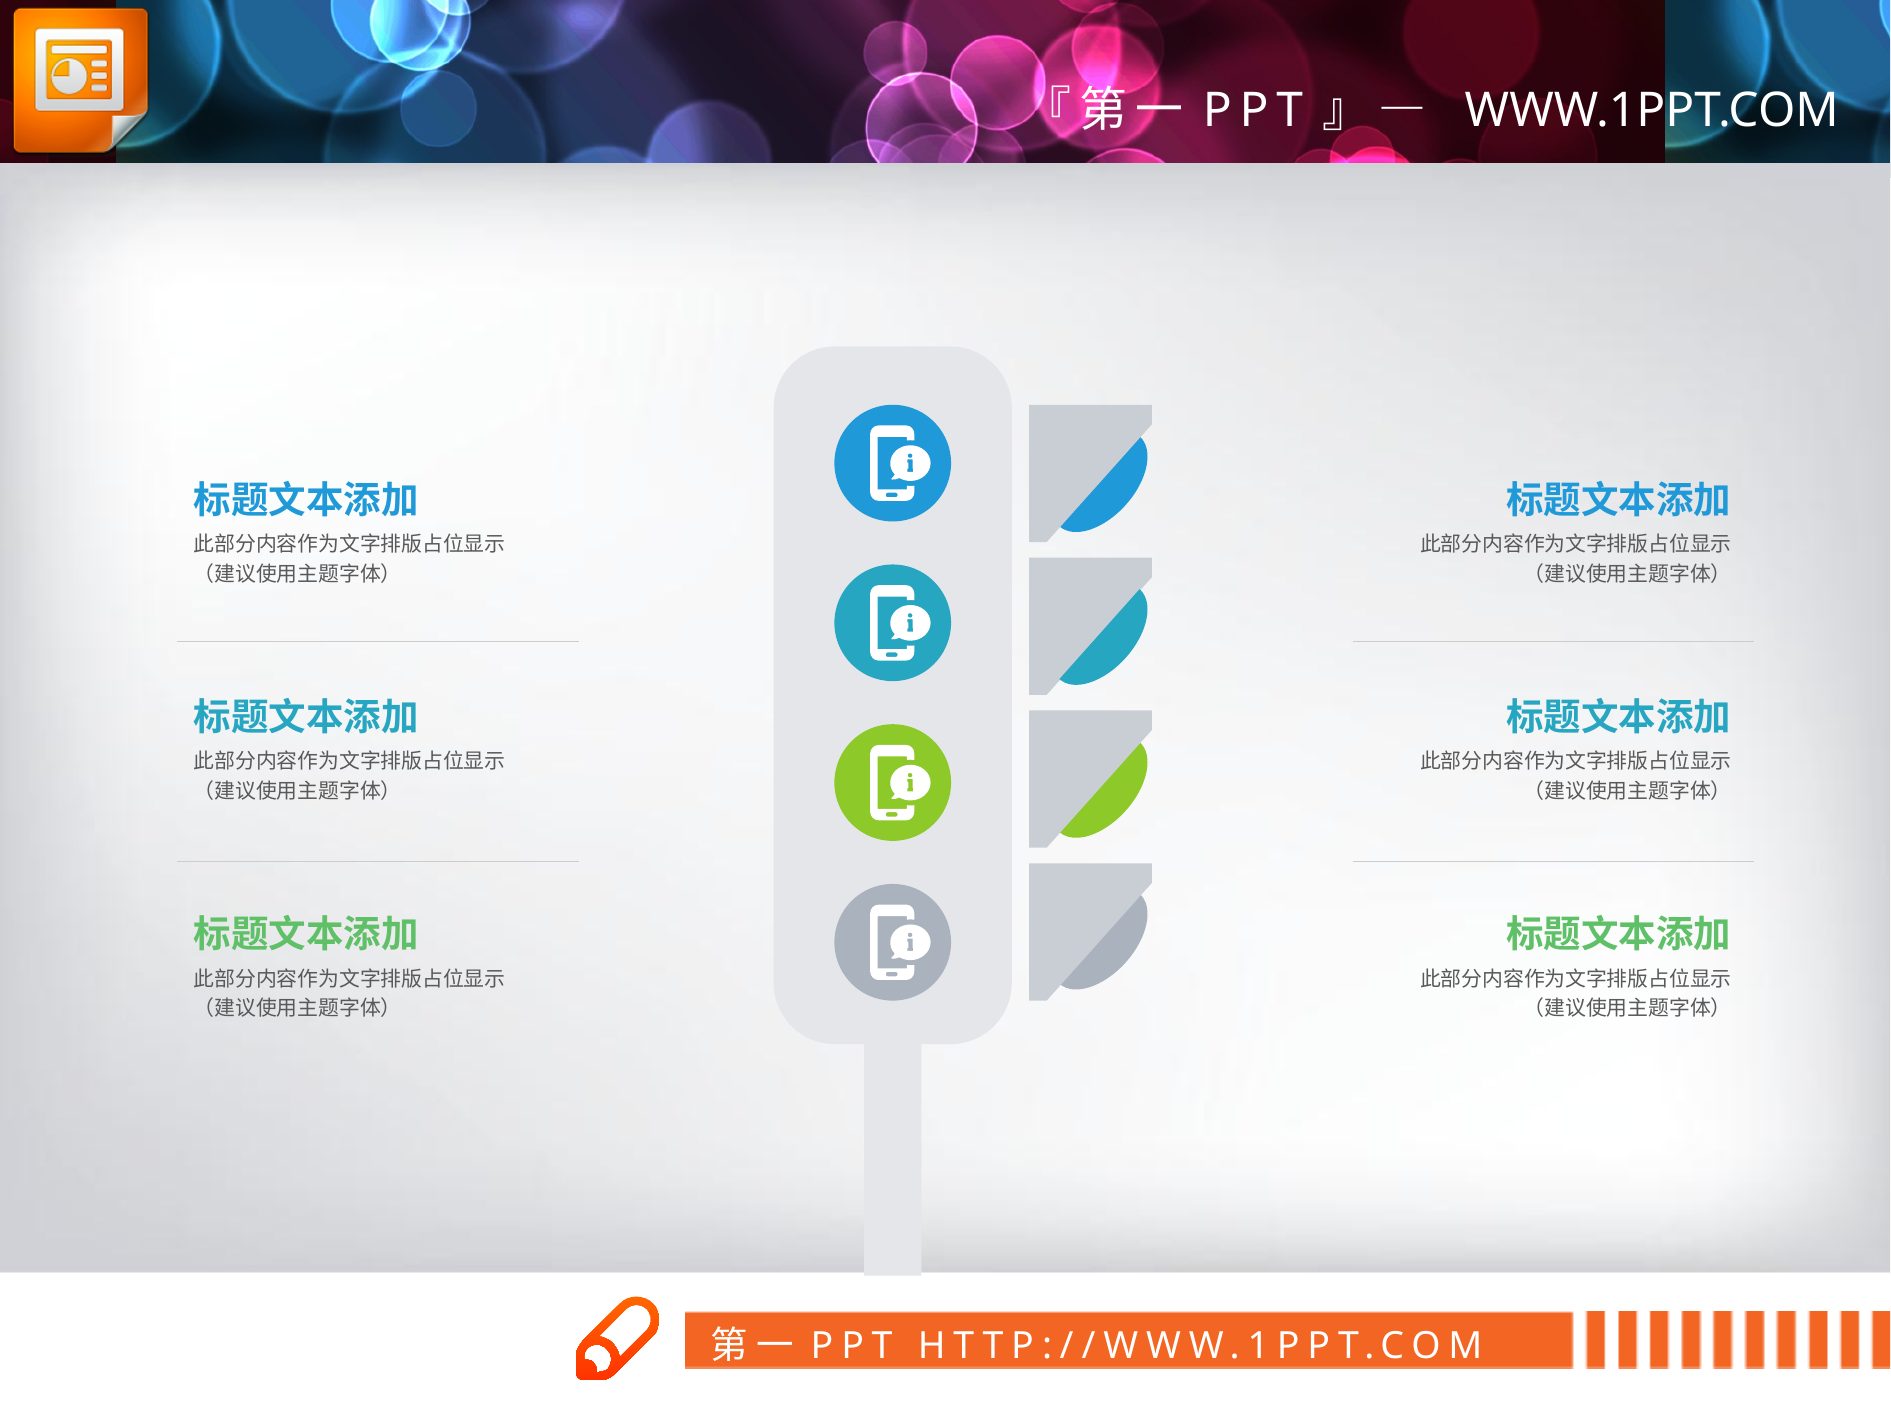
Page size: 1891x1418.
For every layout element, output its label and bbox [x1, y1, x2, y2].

text_box [1302, 475, 1755, 1044]
text_box [773, 346, 1153, 1276]
picture [685, 1311, 1891, 1369]
text_box [176, 475, 623, 1044]
picture [0, 0, 1891, 1275]
